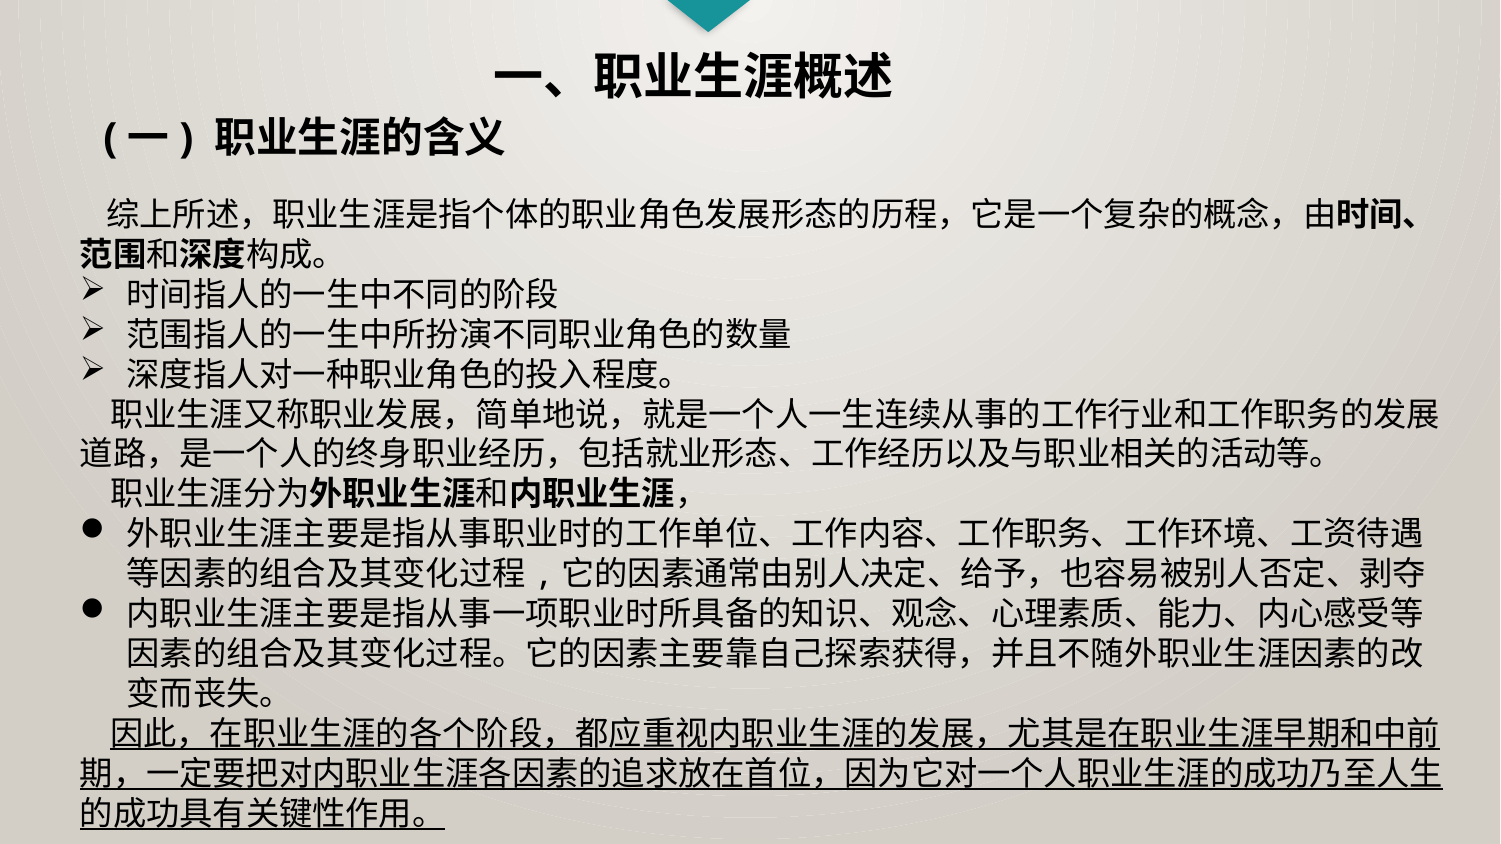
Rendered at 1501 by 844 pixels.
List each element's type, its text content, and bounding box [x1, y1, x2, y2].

text_box 综上所述，职业生涯是指个体的职业角色发展形态的历程，它是一个复杂的概念，由时间、范围和深度构成。 时间指人的一生中不同的阶段 范围指人的一生中所扮演不同职业角色的数量 深度指人对一种职业角色的投入程度。 职业生涯又称职业发展，简单地说，就是一个人一生连续从事的工作行业和工作职务的发展道路，是一个人的终身职业经历，包括就业形态、工作经历以及与职业相关的活动等。 职业生涯分为外职业生涯和内职业生涯， 外职业生涯主要是指从事职业时的工作单位、工作内容、工作职务、工作环境、工资待遇等因素的组合及其变化过程,它的因素通常由别人决定、给予，也容易被别人否定、剥夺 内职业生涯主要是指从事一项职业时所具备的知识、观念、心理素质、能力、内心感受等因素的组合及其变化过程。它的因素主要靠自己探索获得，并且不随外职业生涯因素的改变而丧失。 因此，在职业生涯的各个阶段，都应重视内职业生涯的发展，尤其是在职业生涯早期和中前期，一定要把对内职业生涯各因素的追求放在首位，因为它对一个人职业生涯的成功乃至人生的成功具有关键性作用。 [64, 185, 1462, 840]
text_box [665, 0, 752, 34]
text_box (一) 职业生涯的含义 [88, 103, 573, 168]
text_box 一、职业生涯概述 [478, 37, 937, 112]
